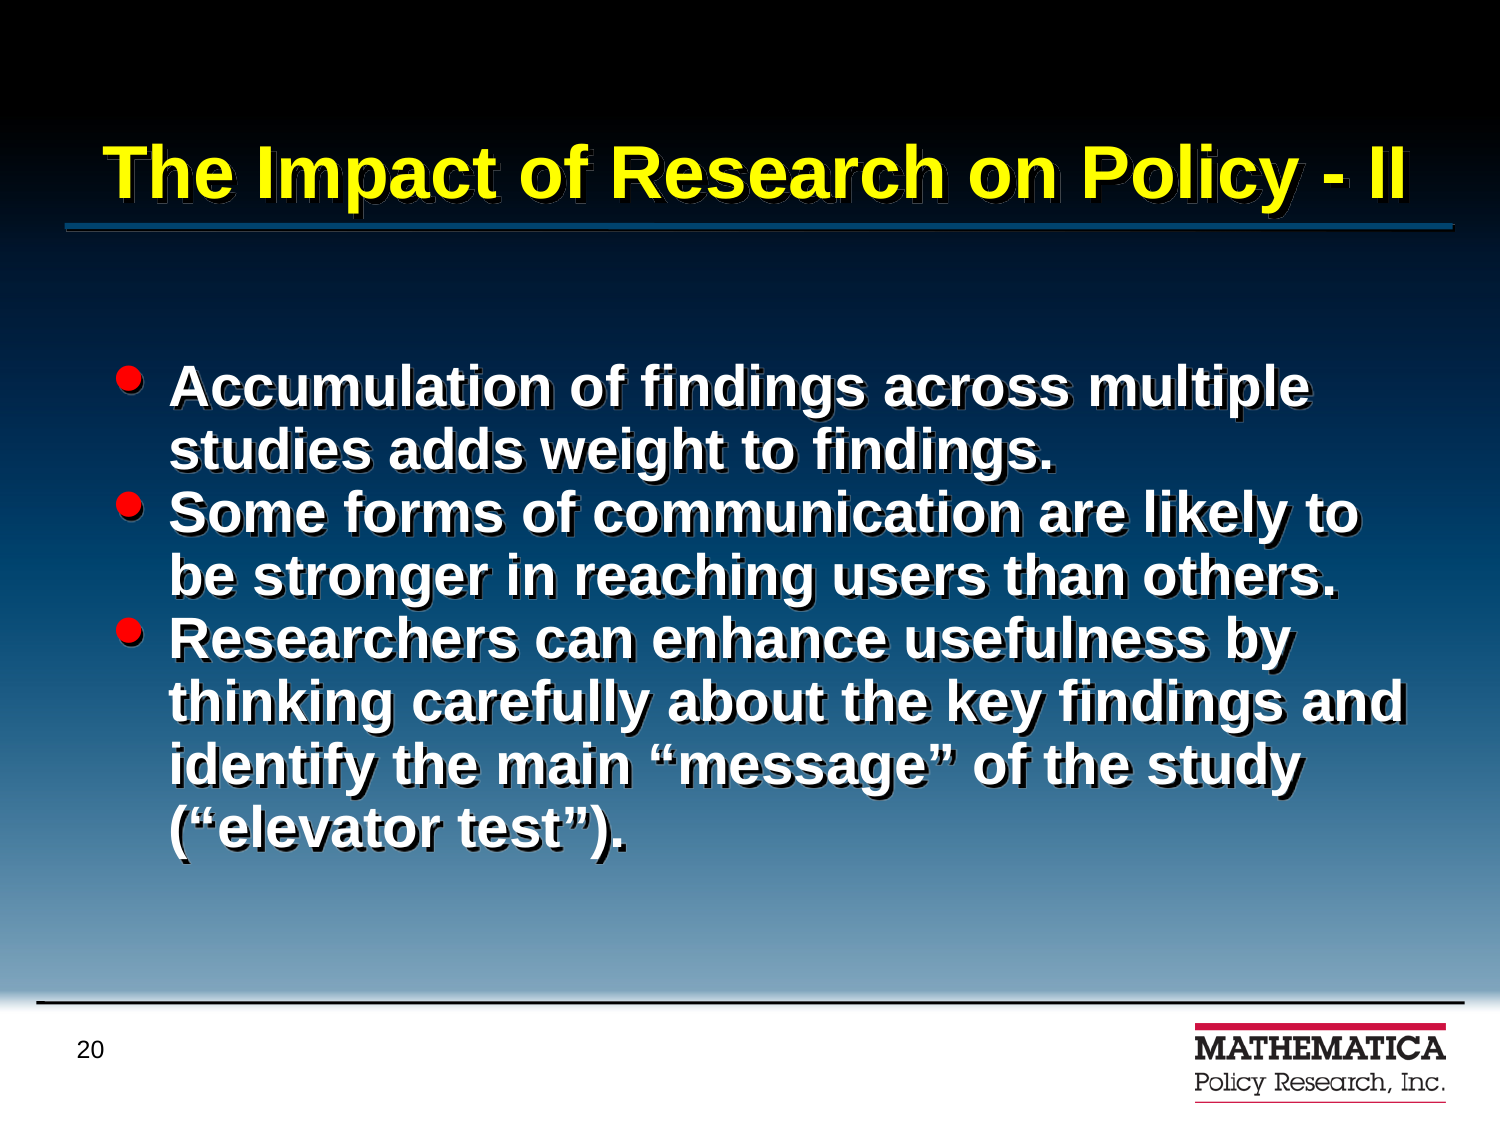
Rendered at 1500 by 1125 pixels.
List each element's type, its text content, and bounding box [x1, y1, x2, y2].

title The Impact of Research on Policy - II [62, 33, 1450, 222]
list Accumulation of findings across multiple studies adds weight to findings. Some forms of communication are likely to be stronger in reaching users than others. Researchers can enhance usefulness by thinking carefully about the key findings and identify the main “message” of the study (“elevator test”). [83, 301, 1436, 978]
picture [0, 0, 1500, 1125]
